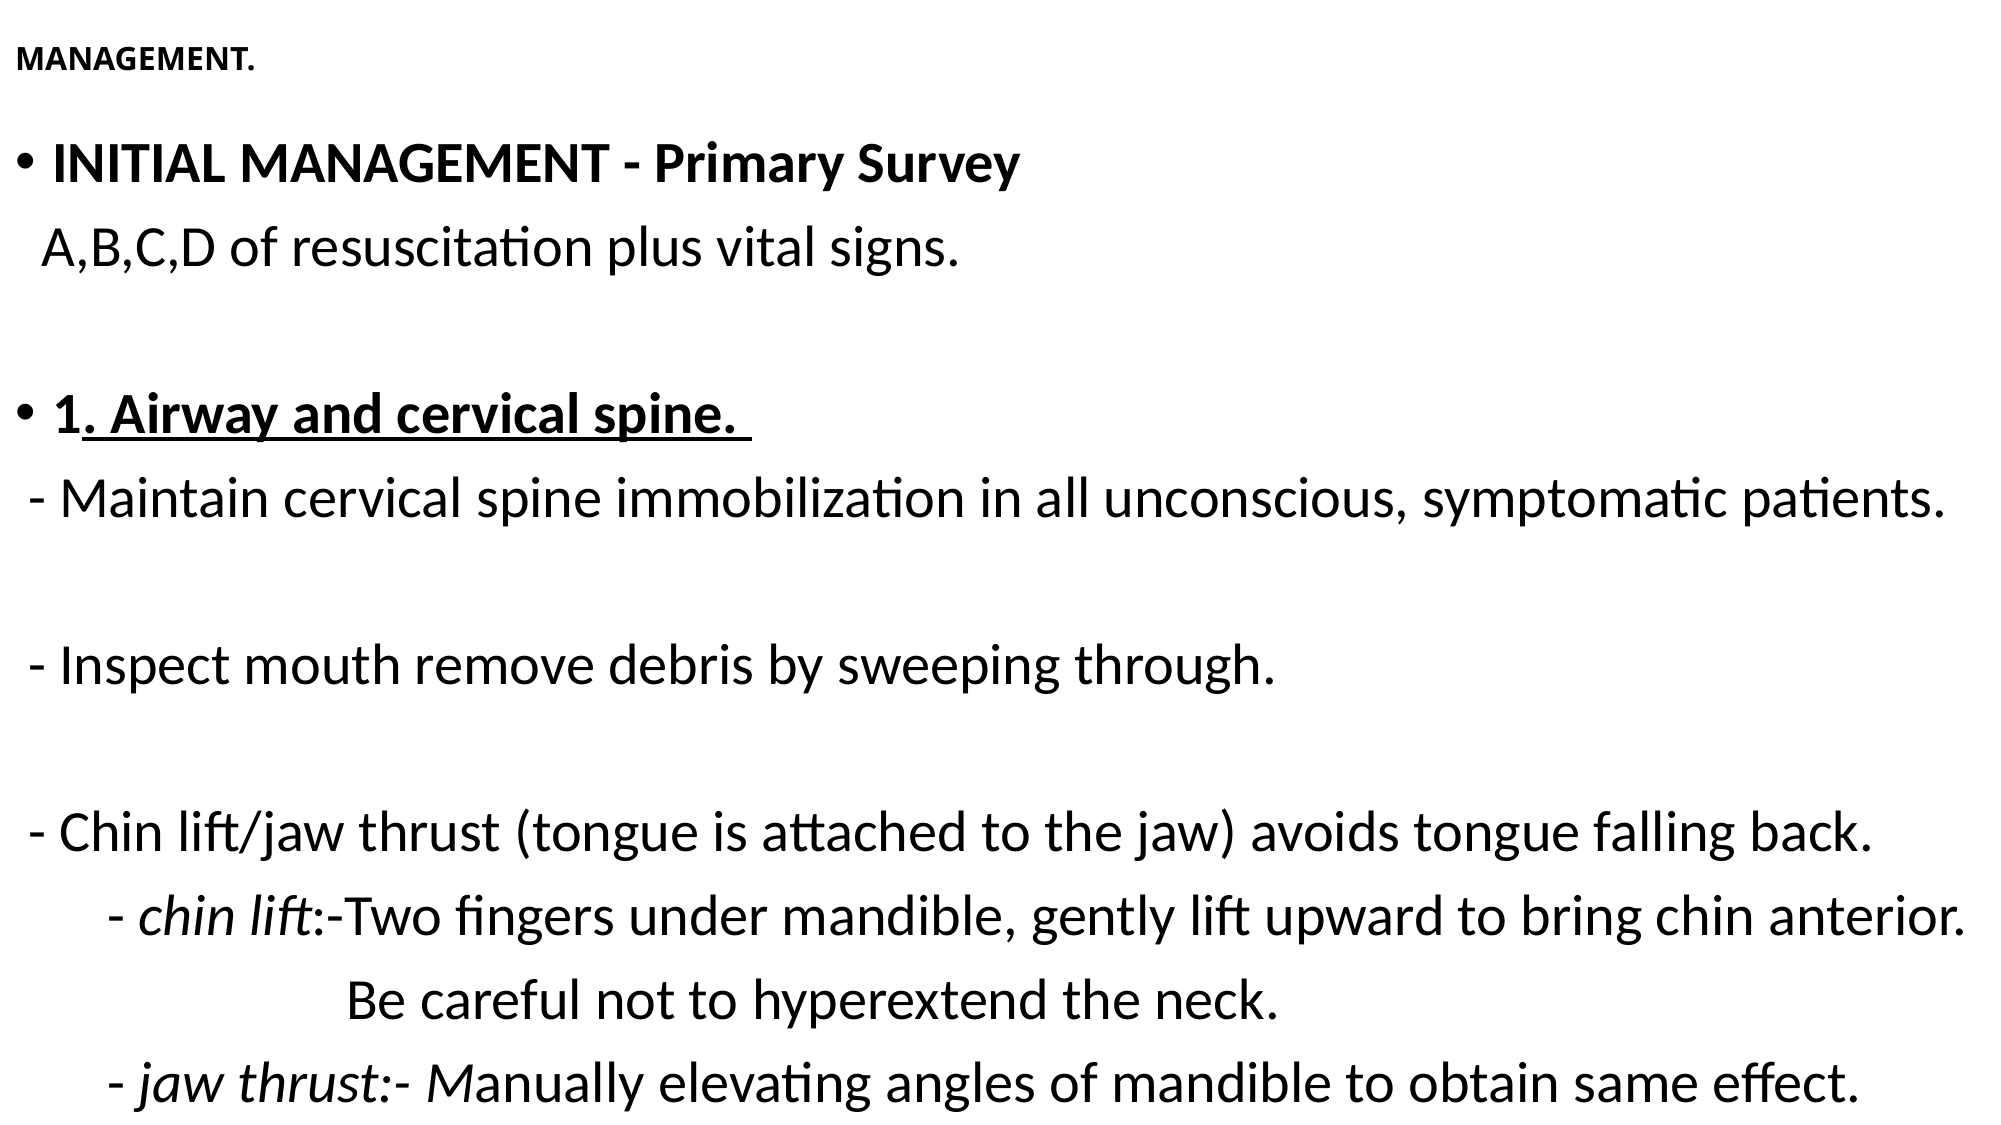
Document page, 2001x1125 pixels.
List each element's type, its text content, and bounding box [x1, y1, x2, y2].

title MANAGEMENT. [0, 0, 1863, 124]
list INITIAL MANAGEMENT - Primary Survey A,B,C,D of resuscitation plus vital signs. 1. Airway and cervical spine. - Maintain cervical spine immobilization in all unconscious, symptomatic patients. - Inspect mouth remove debris by sweeping through. - Chin lift/jaw thrust (tongue is attached to the jaw) avoids tongue falling back. - chin lift:-Two fingers under mandible, gently lift upward to bring chin anterior. Be careful not to hyperextend the neck. - jaw thrust:- Manually elevating angles of mandible to obtain same effect. [0, 124, 2000, 1125]
